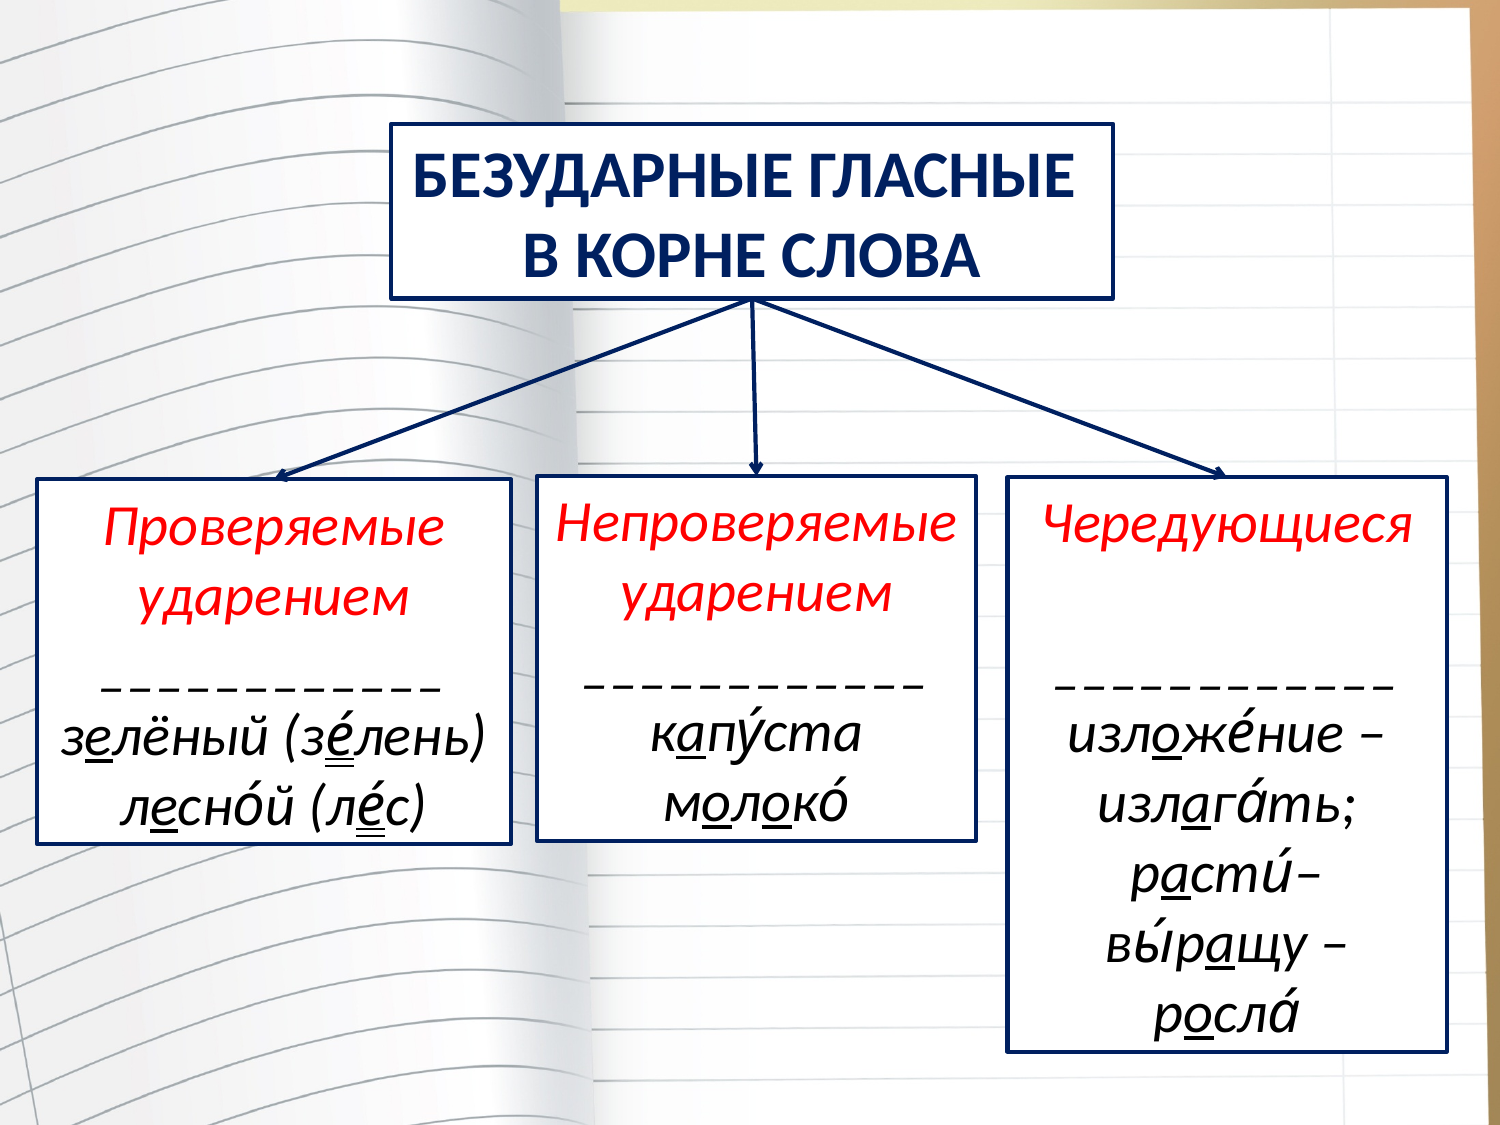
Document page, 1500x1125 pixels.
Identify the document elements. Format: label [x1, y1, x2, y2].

picture [0, 0, 1500, 1125]
text_box [752, 300, 1228, 478]
text_box [273, 300, 753, 480]
